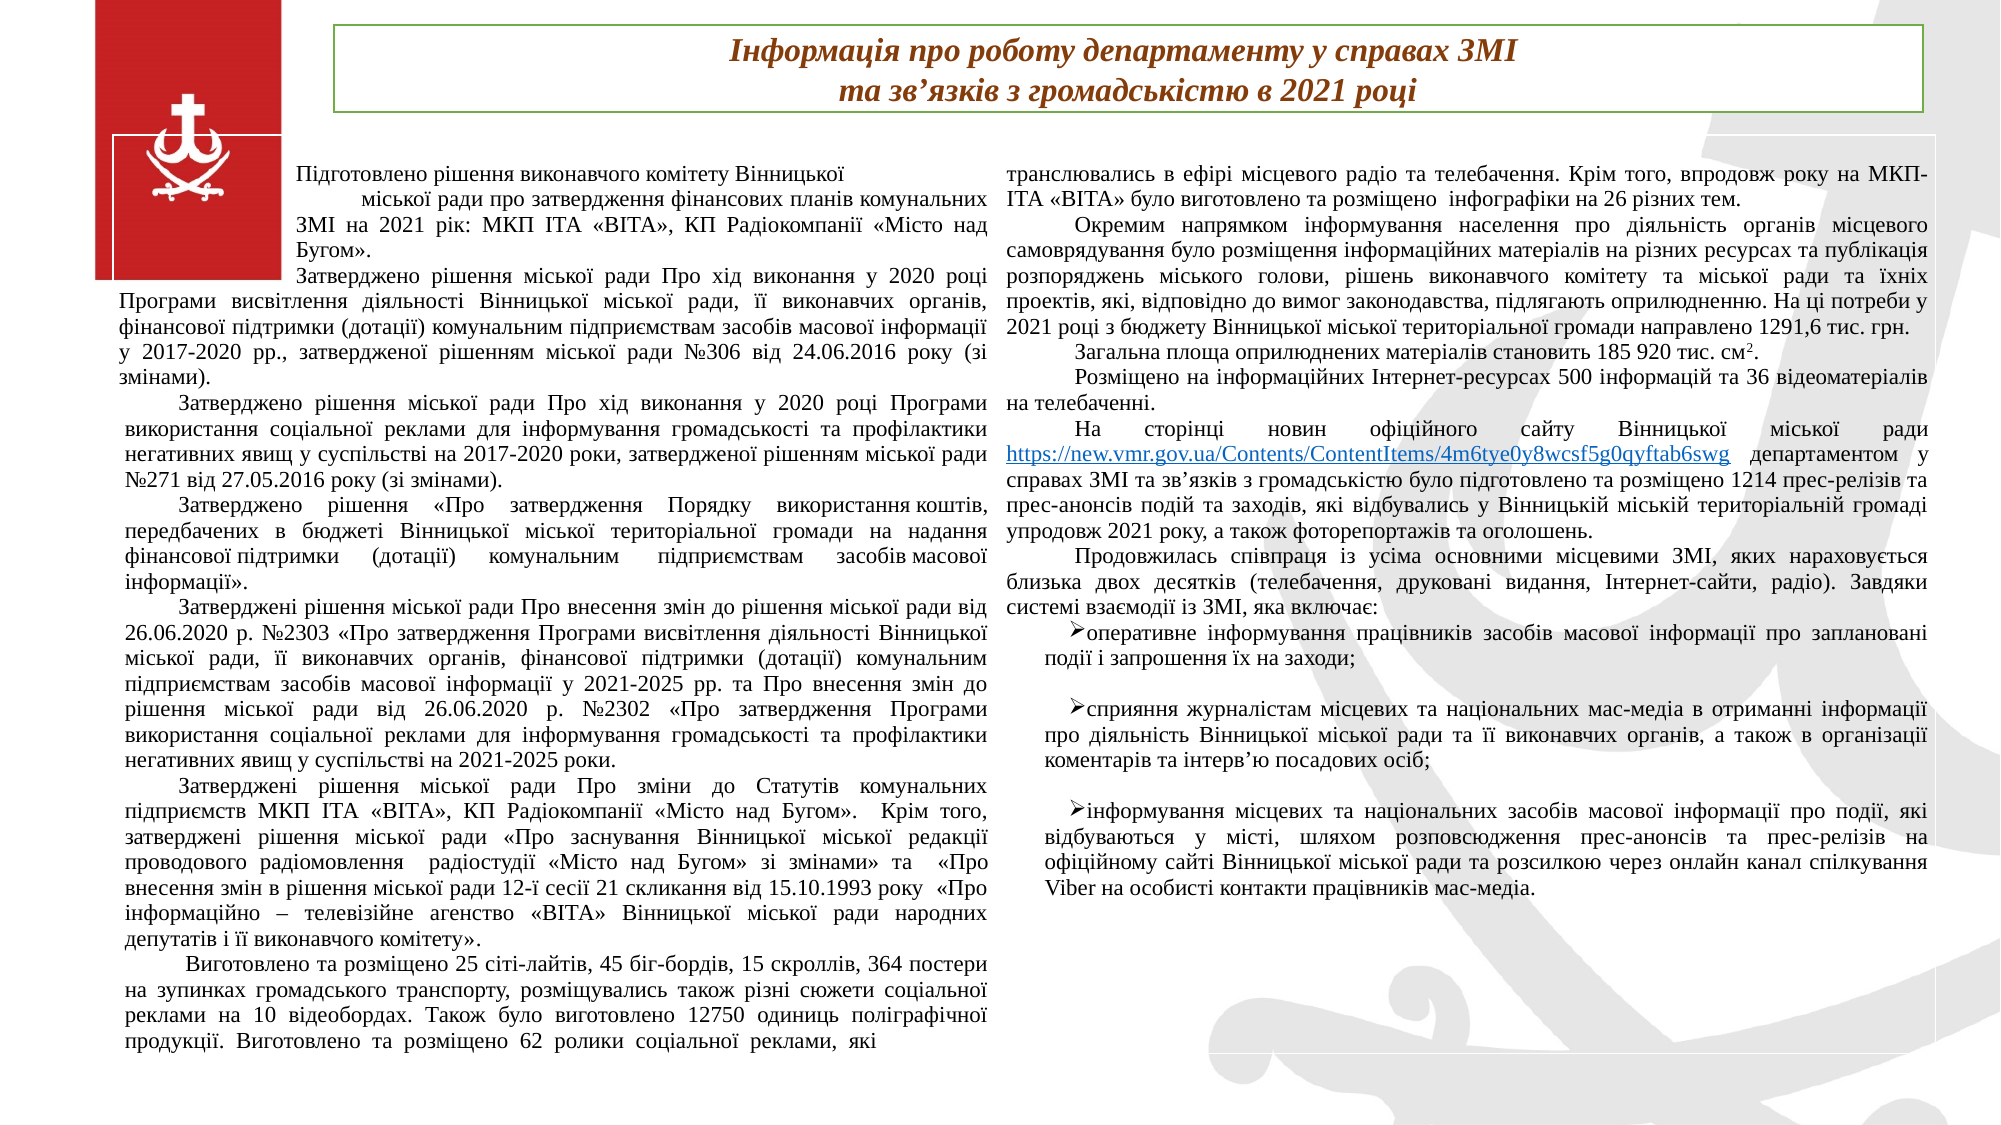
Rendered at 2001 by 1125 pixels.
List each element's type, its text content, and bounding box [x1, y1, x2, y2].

picture [0, 0, 2000, 1125]
table_header Підготовлено рішення виконавчого комітету Вінницької міської ради про затвердження фінансових планів комунальних ЗМІ на 2021 рік: МКП ІТА «ВІТА», КП Радіокомпанії «Місто над Бугом». Затверджено рішення міської ради Про хід виконання у 2020 році Програми висвітлення діяльності Вінницької міської ради, її виконавчих органів, фінансової підтримки (дотації) комунальним підприємствам засобів масової інформації у 2017-2020 рр., затвердженої рішенням міської ради №306 від 24.06.2016 року (зі змінами). Затверджено рішення міської ради Про хід виконання у 2020 році Програми використання соціальної реклами для інформування громадськості та профілактики негативних явищ у суспільстві на 2017-2020 роки, затвердженої рішенням міської ради №271 від 27.05.2016 року (зі змінами). Затверджено рішення «Про затвердження Порядку використання коштів, передбачених в бюджеті Вінницької міської територіальної громади на надання фінансової підтримки (дотації) комунальним підприємствам засобів масової інформації». Затверджені рішення міської ради Про внесення змін до рішення міської ради від 26.06.2020 р. №2303 «Про затвердження Програми висвітлення діяльності Вінницької міської ради, її виконавчих органів, фінансової підтримки (дотації) комунальним підприємствам засобів масової інформації у 2021-2025 рр. та Про внесення змін до рішення міської ради від 26.06.2020 р. №2302 «Про затвердження Програми використання соціальної реклами для інформування громадськості та профілактики негативних явищ у суспільстві на 2021-2025 роки. Затверджені рішення міської ради Про зміни до Статутів комунальних підприємств МКП ІТА «ВІТА», КП Радіокомпанії «Місто над Бугом». Крім того, затверджені рішення міської ради «Про заснування Вінницької міської редакції проводового радіомовлення радіостудії «Місто над Бугом» зі змінами» та «Про внесення змін в рішення міської ради 12-ї сесії 21 скликання від 15.10.1993 року «Про інформаційно – телевізійне агенство «ВІТА» Вінницької міської ради народних депутатів і її виконавчого комітету». Виготовлено та розміщено 25 сіті-лайтів, 45 біг-бордів, 15 скроллів, 364 постери на зупинках громадського транспорту, розміщувались також різні сюжети соціальної реклами на 10 відеобордах. Також було виготовлено 12750 одиниць поліграфічної продукції. Виготовлено та розміщено 62 ролики соціальної реклами, які [114, 136, 994, 1053]
text_box Інформація про роботу департаменту у справах ЗМІ та зв’язків з громадськістю в 2021 році [333, 24, 1924, 113]
table_header транслювались в ефірі місцевого радіо та телебачення. Крім того, впродовж року на МКП-ІТА «ВІТА» було виготовлено та розміщено інфографіки на 26 різних тем. Окремим напрямком інформування населення про діяльність органів місцевого самоврядування було розміщення інформаційних матеріалів на різних ресурсах та публікація розпоряджень міського голови, рішень виконавчого комітету та міської ради та їхніх проектів, які, відповідно до вимог законодавства, підлягають оприлюдненню. На ці потреби у 2021 році з бюджету Вінницької міської територіальної громади направлено 1291,6 тис. грн. Загальна площа оприлюднених матеріалів становить 185 920 тис. см2. Розміщено на інформаційних Інтернет-ресурсах 500 інформацій та 36 відеоматеріалів на телебаченні. На сторінці новин офіційного сайту Вінницької міської ради https://new.vmr.gov.ua/Contents/ContentItems/4m6tye0y8wcsf5g0qyftab6swg департаментом у справах ЗМІ та зв’язків з громадськістю було підготовлено та розміщено 1214 прес-релізів та прес-анонсів подій та заходів, які відбувались у Вінницькій міській територіальній громаді упродовж 2021 року, а також фоторепортажів та оголошень. Продовжилась співпраця із усіма основними місцевими ЗМІ, яких нараховується близька двох десятків (телебачення, друковані видання, Інтернет-сайти, радіо). Завдяки системі взаємодії із ЗМІ, яка включає: оперативне інформування працівників засобів масової інформації про заплановані події і запрошення їх на заходи; сприяння журналістам місцевих та національних мас-медіа в отриманні інформації про діяльність Вінницької міської ради та її виконавчих органів, а також в організації коментарів та інтерв’ю посадових осіб; інформування місцевих та національних засобів масової інформації про події, які відбуваються у місті, шляхом розповсюдження прес-анонсів та прес-релізів на офіційному сайті Вінницької міської ради та розсилкою через онлайн канал спілкування Viber на особисті контакти працівників мас-медіа. [996, 136, 1935, 1053]
